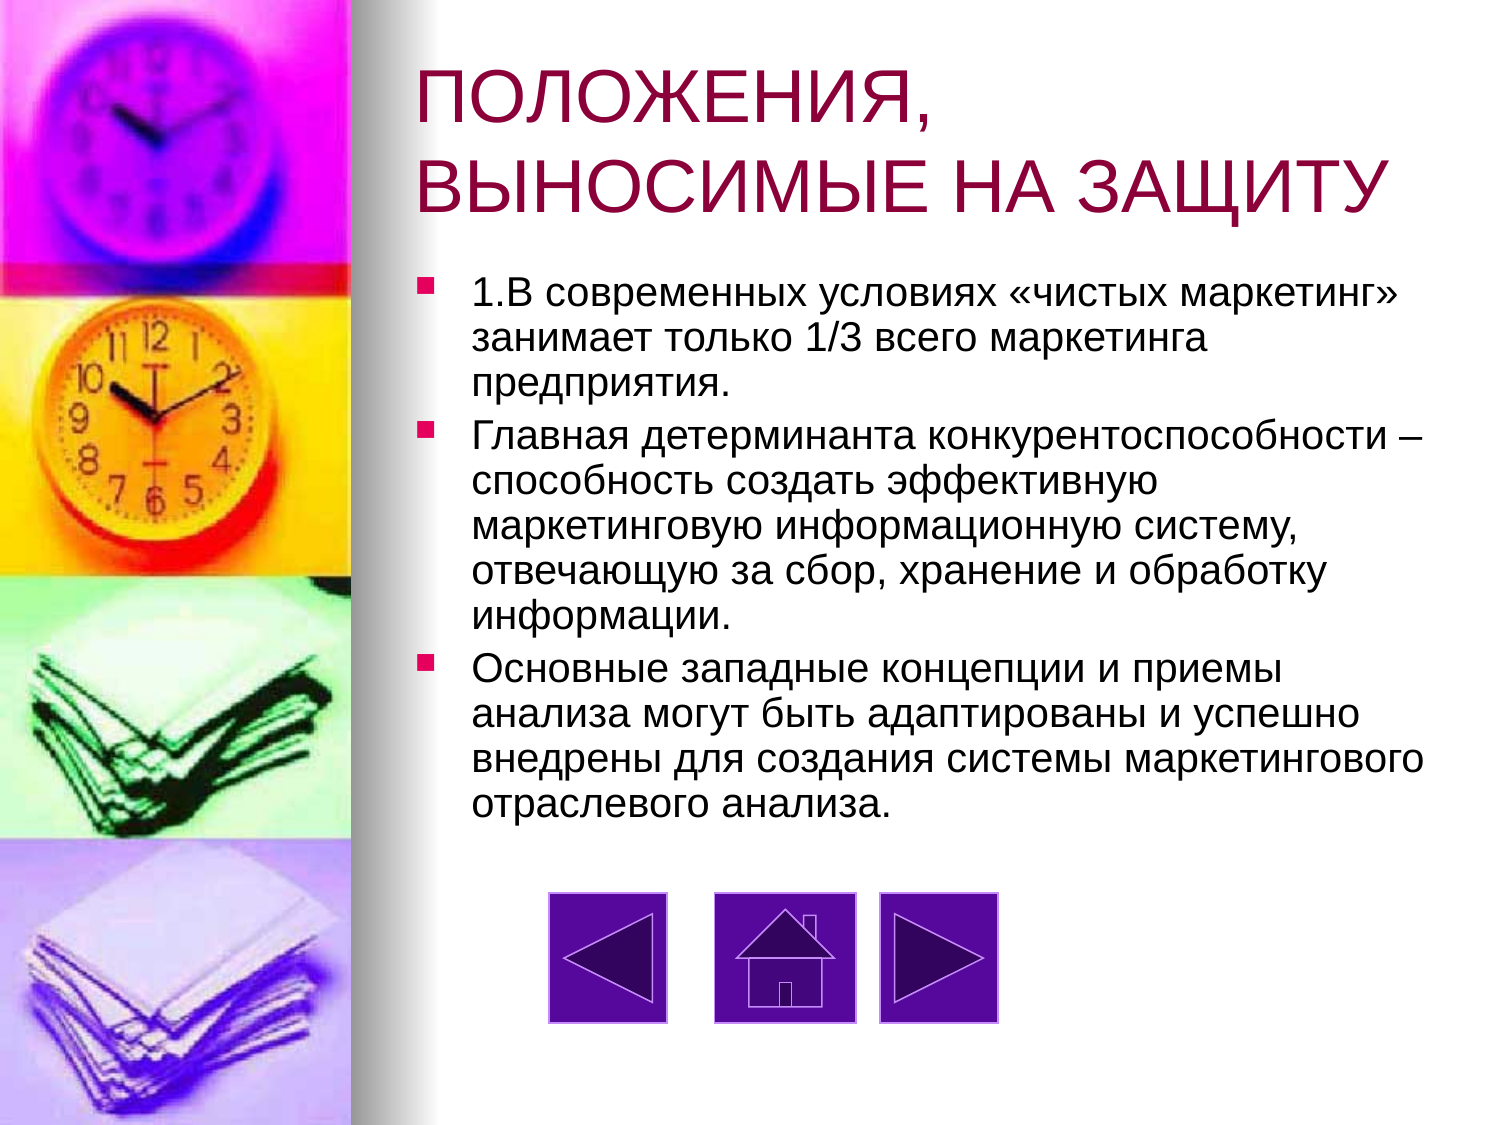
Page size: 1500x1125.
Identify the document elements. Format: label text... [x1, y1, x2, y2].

picture [0, 0, 351, 1125]
text_box [549, 893, 668, 1024]
title ПОЛОЖЕНИЯ, ВЫНОСИМЫЕ НА ЗАЩИТУ [399, 37, 1450, 238]
text_box [714, 893, 857, 1024]
list 1.В современных условиях «чистых маркетинг» занимает только 1/3 всего маркетинга предприятия. Главная детерминанта конкурентоспособности – способность создать эффективную маркетинговую информационную систему, отвечающую за сбор, хранение и обработку информации. Основные западные концепции и приемы анализа могут быть адаптированы и успешно внедрены для создания системы маркетингового отраслевого анализа. [399, 262, 1450, 1000]
text_box [879, 893, 999, 1024]
